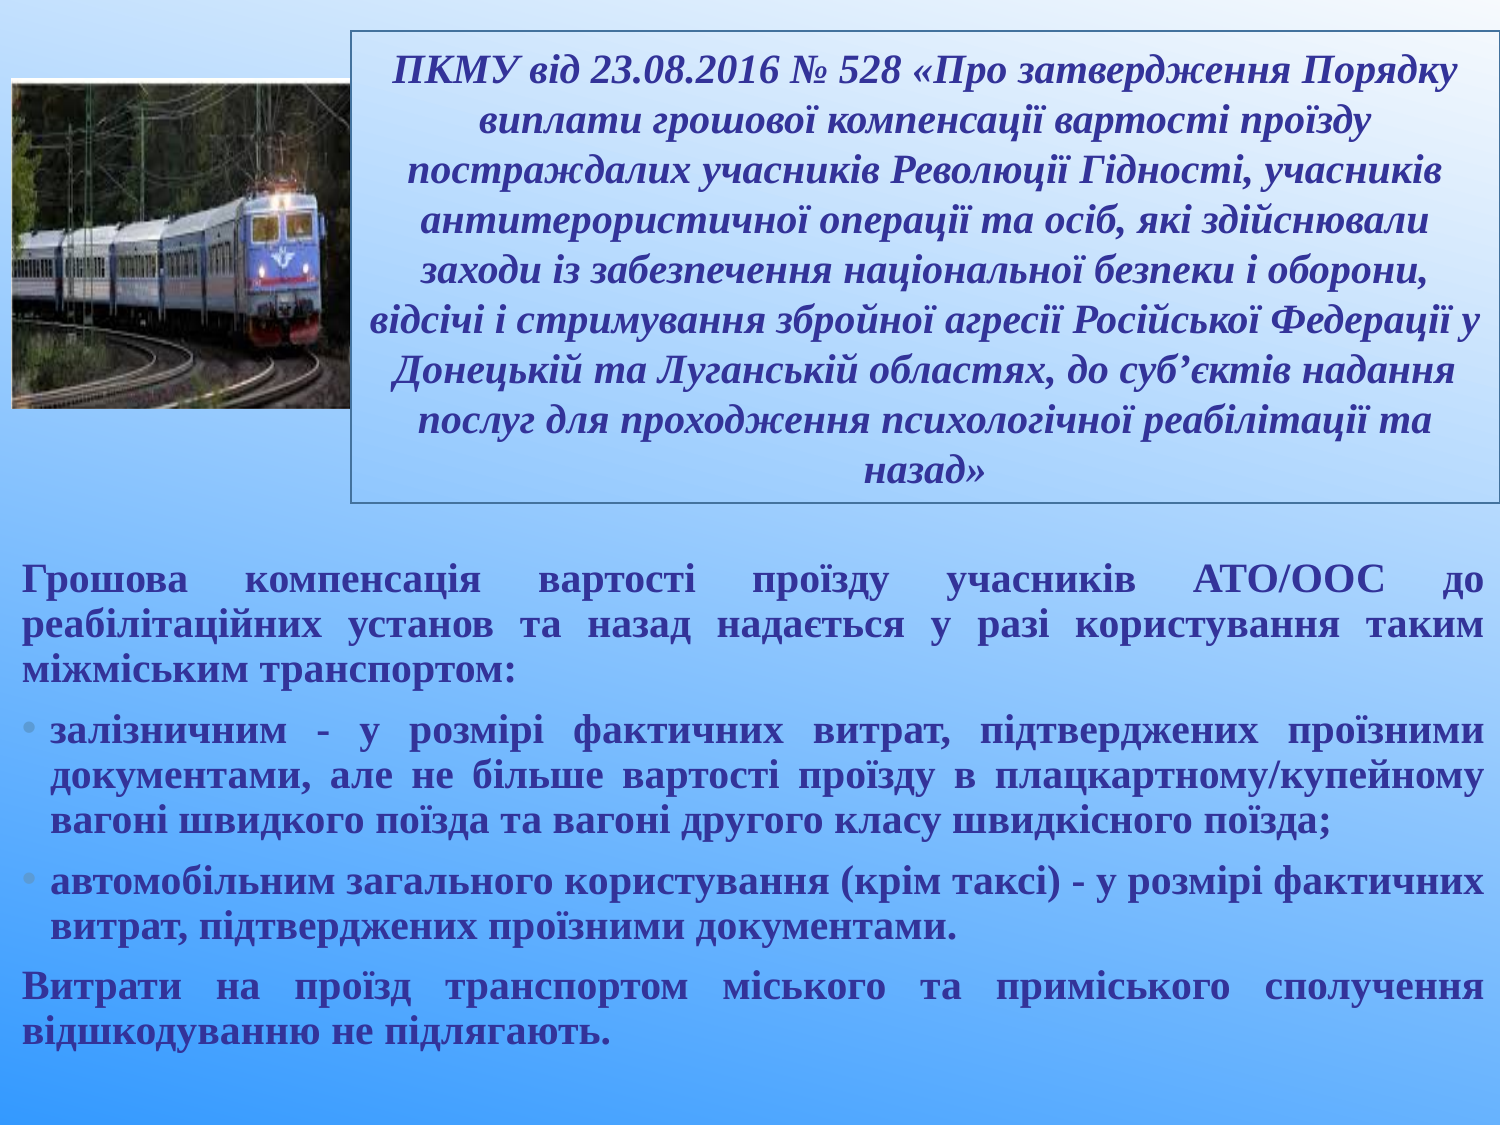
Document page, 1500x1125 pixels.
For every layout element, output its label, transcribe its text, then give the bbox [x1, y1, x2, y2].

list Грошова компенсація вартості проїзду учасників АТО/ООС до реабілітаційних установ та назад надається у разі користування таким міжміським транспортом: залізничним - у розмірі фактичних витрат, підтверджених проїзними документами, але не більше вартості проїзду в плацкартному/купейному вагоні швидкого поїзда та вагоні другого класу швидкісного поїзда; автомобільним загального користування (крім таксі) - у розмірі фактичних витрат, підтверджених проїзними документами. Витрати на проїзд транспортом міського та приміського сполучення відшкодуванню не підлягають. [6, 503, 1500, 1125]
text_box ПКМУ від 23.08.2016 № 528 «Про затвердження Порядку виплати грошової компенсації вартості проїзду постраждалих учасників Революції Гідності, учасників антитерористичної операції та осіб, які здійснювали заходи із забезпечення національної безпеки і оборони, відсічі і стримування збройної агресії Російської Федерації у Донецькій та Луганській областях, до суб’єктів надання послуг для проходження психологічної реабілітації та назад» [350, 30, 1500, 504]
picture [11, 78, 351, 409]
